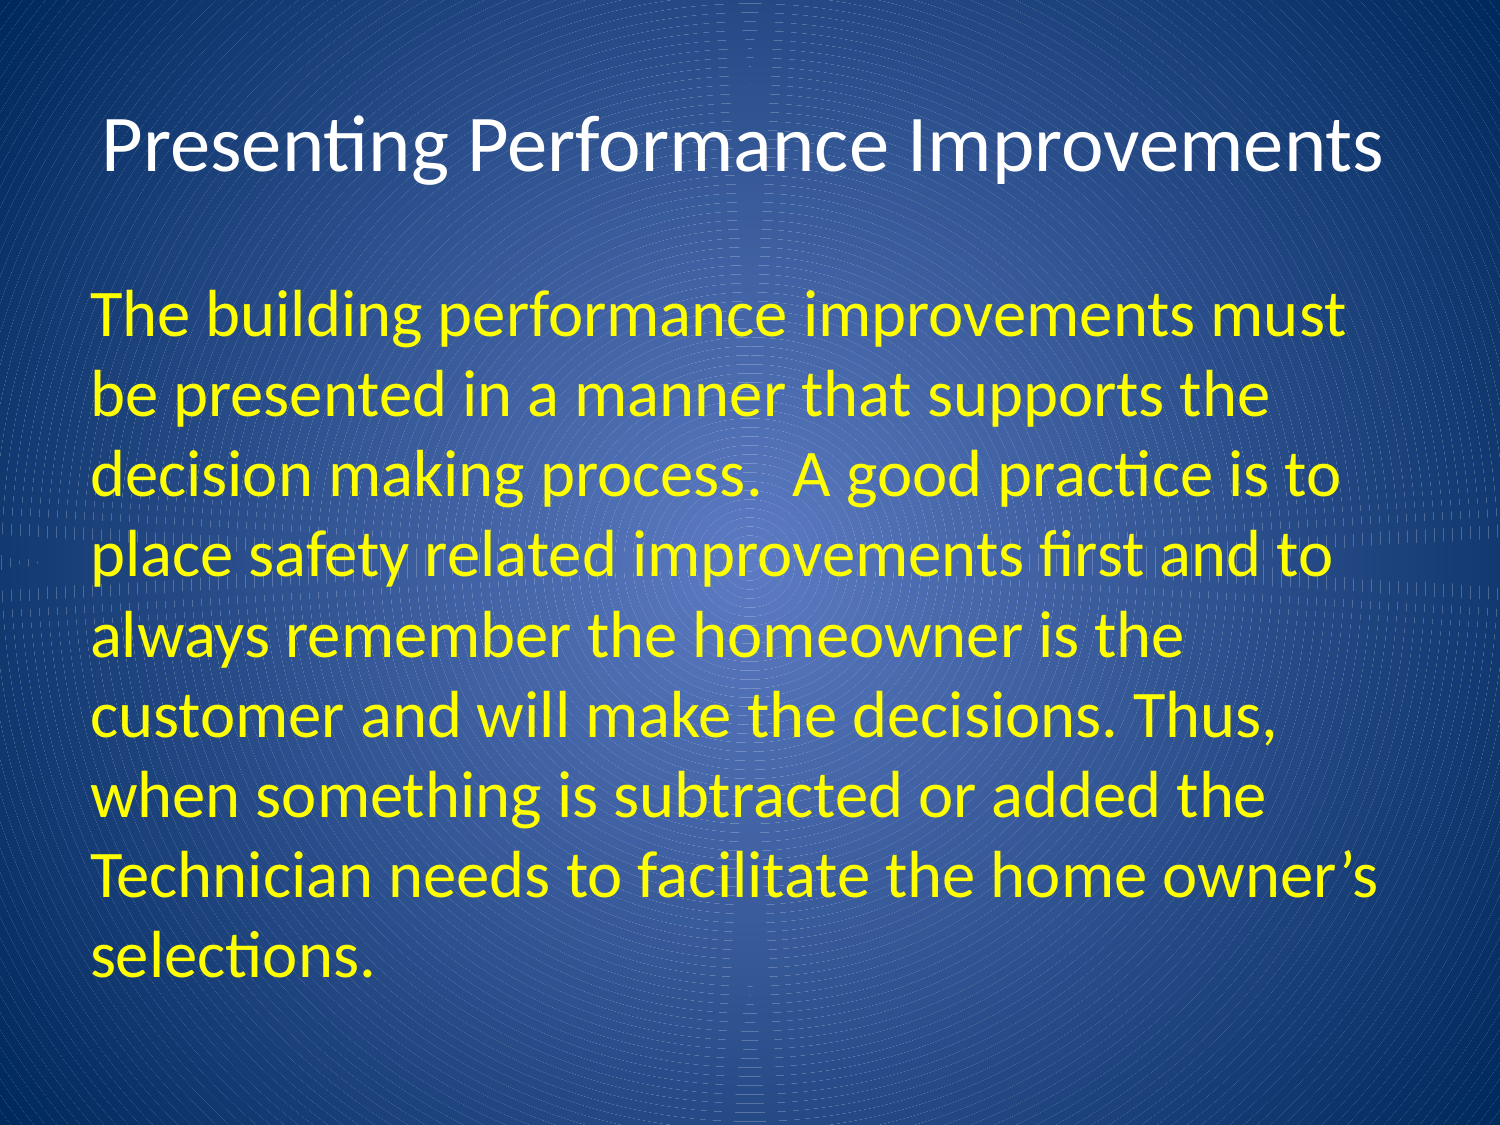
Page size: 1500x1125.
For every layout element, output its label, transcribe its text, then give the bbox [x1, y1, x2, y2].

list The building performance improvements must be presented in a manner that supports the decision making process. A good practice is to place safety related improvements first and to always remember the homeowner is the customer and will make the decisions. Thus, when something is subtracted or added the Technician needs to facilitate the home owner’s selections. [75, 262, 1425, 1005]
title Presenting Performance Improvements [12, 45, 1475, 233]
